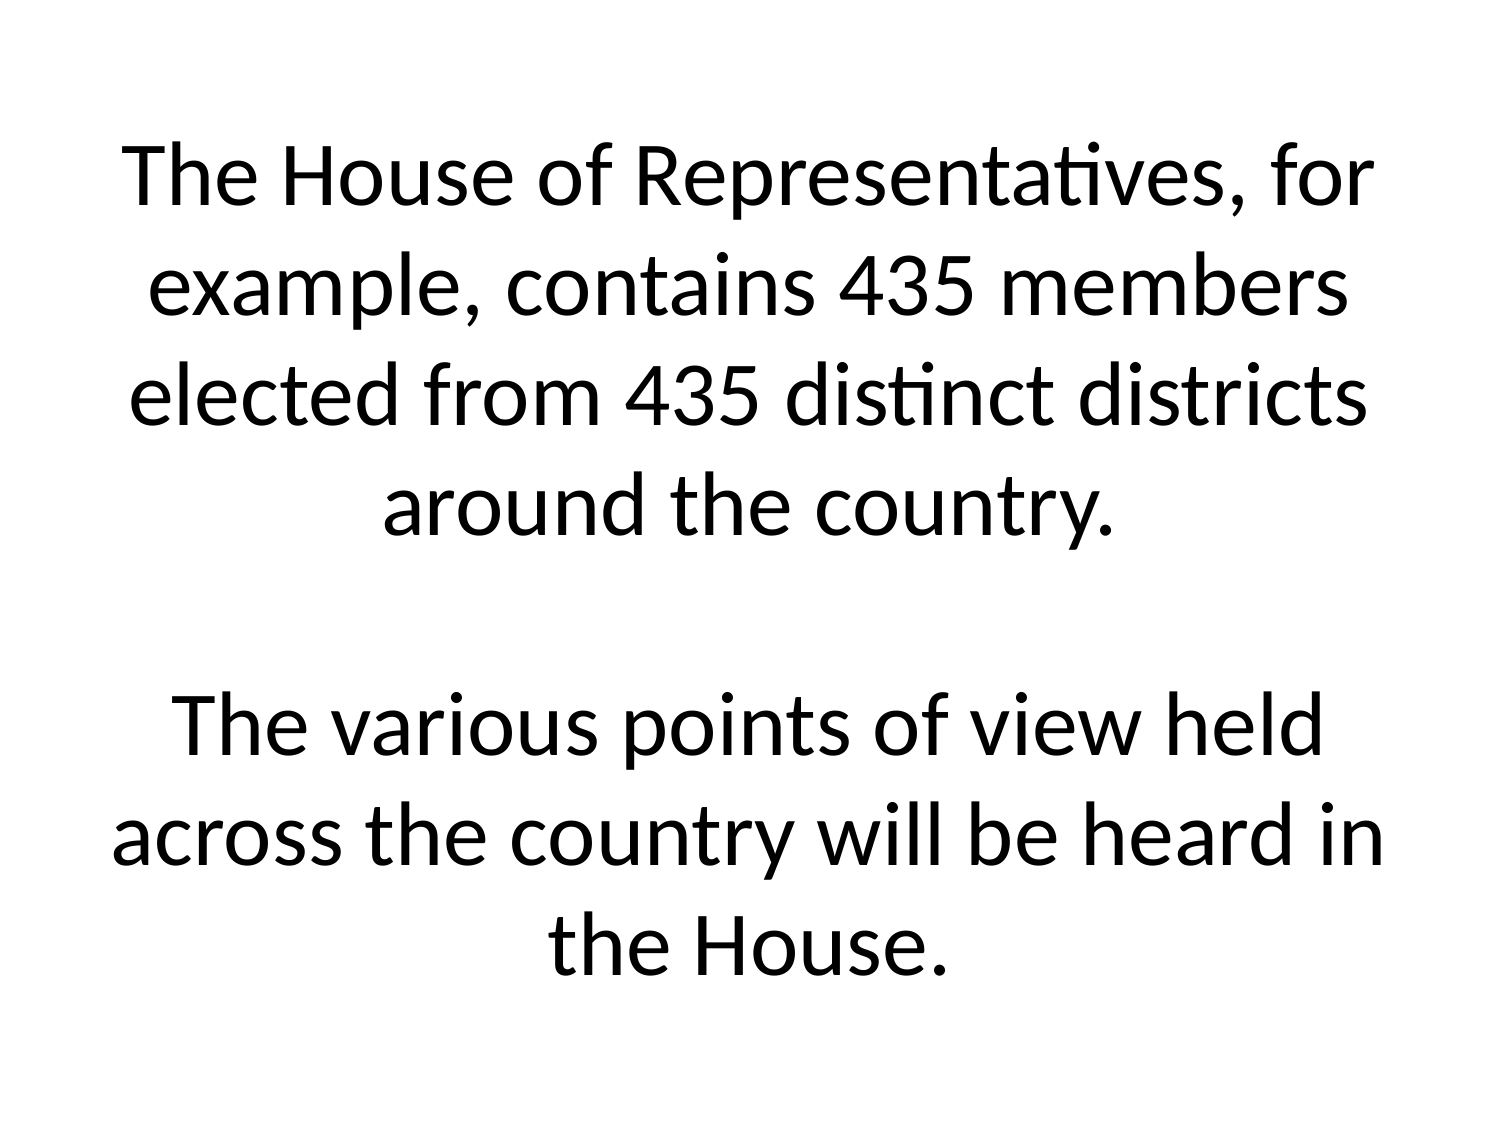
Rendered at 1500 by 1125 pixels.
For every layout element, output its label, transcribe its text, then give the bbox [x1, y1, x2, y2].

title The House of Representatives, for example, contains 435 members elected from 435 distinct districts around the country. The various points of view held across the country will be heard in the House. [74, 44, 1426, 1063]
